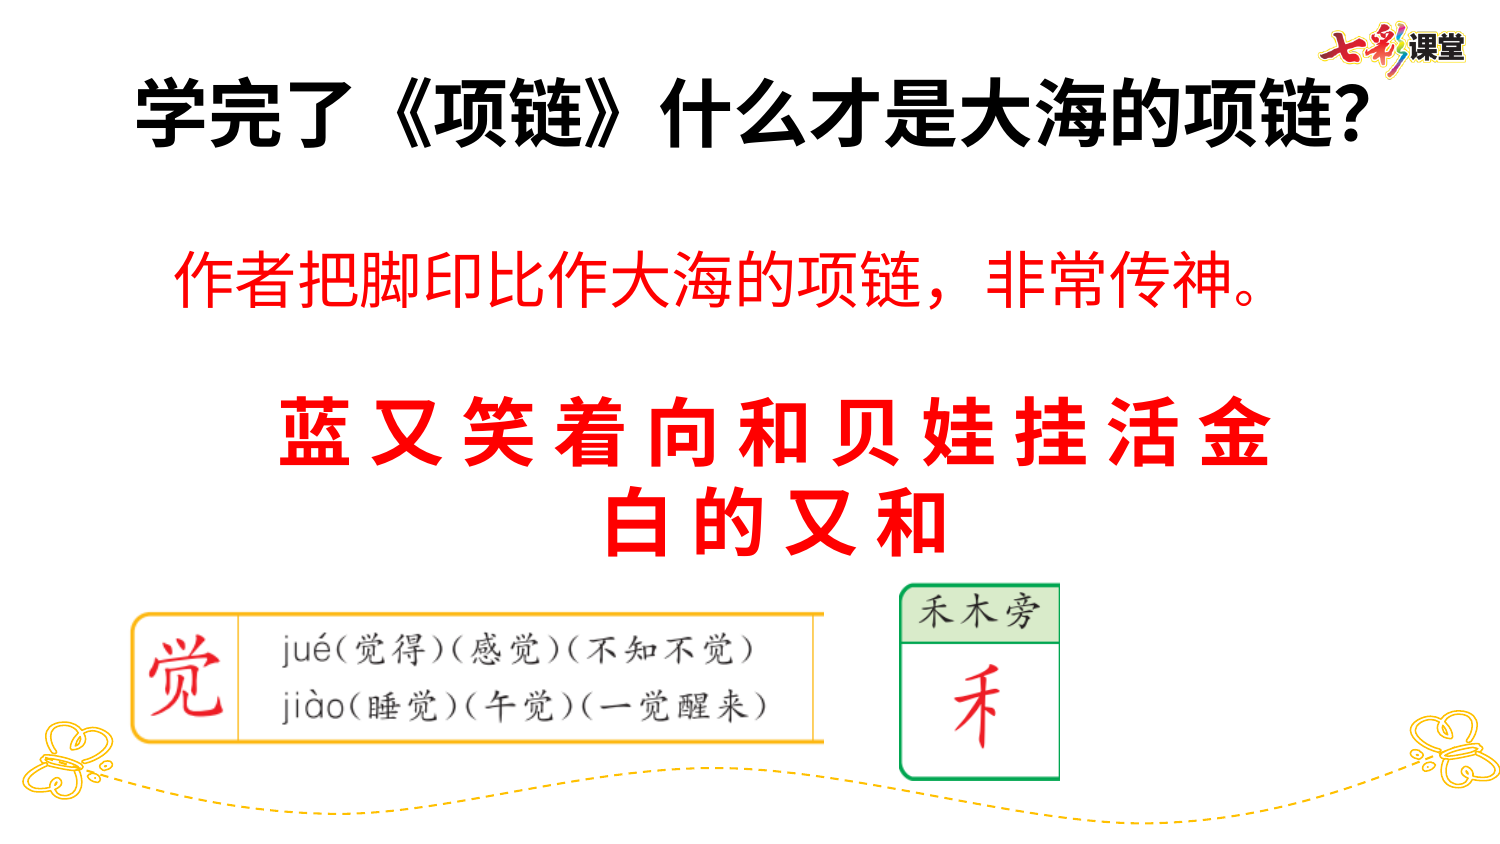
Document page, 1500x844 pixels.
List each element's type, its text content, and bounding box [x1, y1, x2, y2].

picture [1316, 20, 1468, 80]
picture [125, 608, 824, 751]
text_box 作者把脚印比作大海的项链，非常传神。 [160, 235, 1311, 323]
text_box 蓝 又 笑 着 向 和 贝 娃 挂 活 金 白 的 又 和 [266, 380, 1285, 572]
picture [899, 578, 1060, 781]
text_box 学完了《项链》什么才是大海的项链？ [70, 61, 1377, 163]
